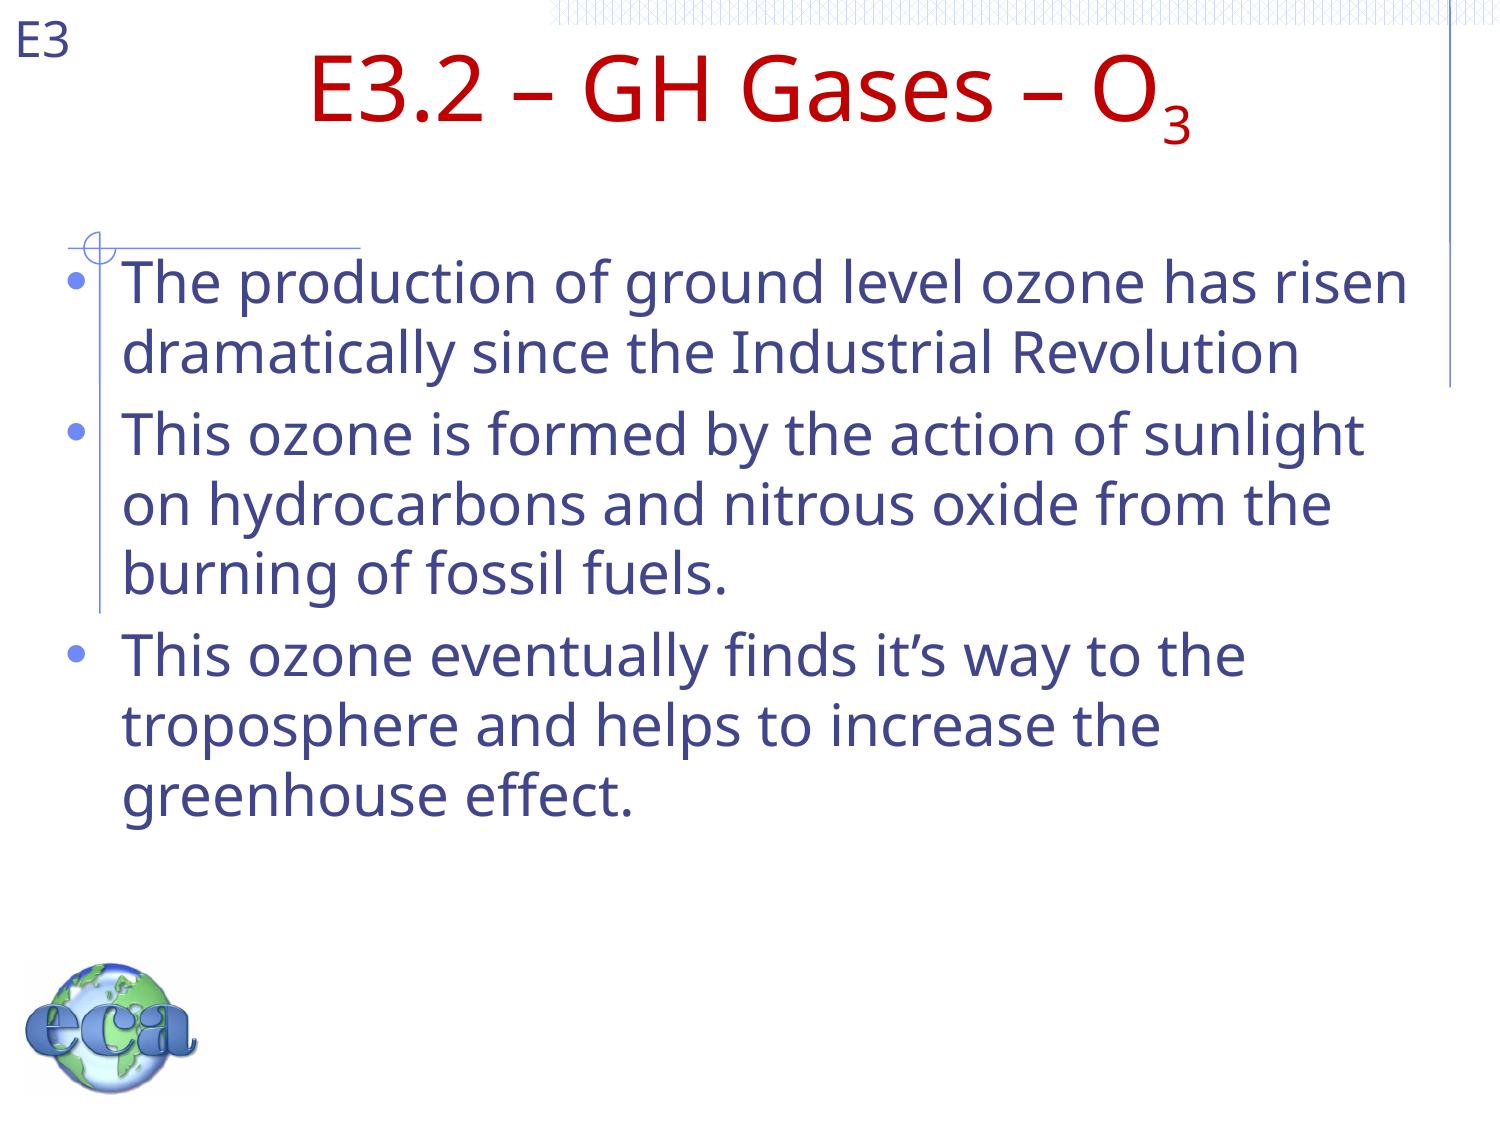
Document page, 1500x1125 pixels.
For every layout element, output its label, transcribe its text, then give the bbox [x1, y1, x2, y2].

picture [23, 960, 200, 1096]
title E3.2 – GH Gases – O3 [37, 24, 1463, 163]
list The production of ground level ozone has risen dramatically since the Industrial Revolution This ozone is formed by the action of sunlight on hydrocarbons and nitrous oxide from the burning of fossil fuels. This ozone eventually finds it’s way to the troposphere and helps to increase the greenhouse effect. [49, 237, 1463, 976]
